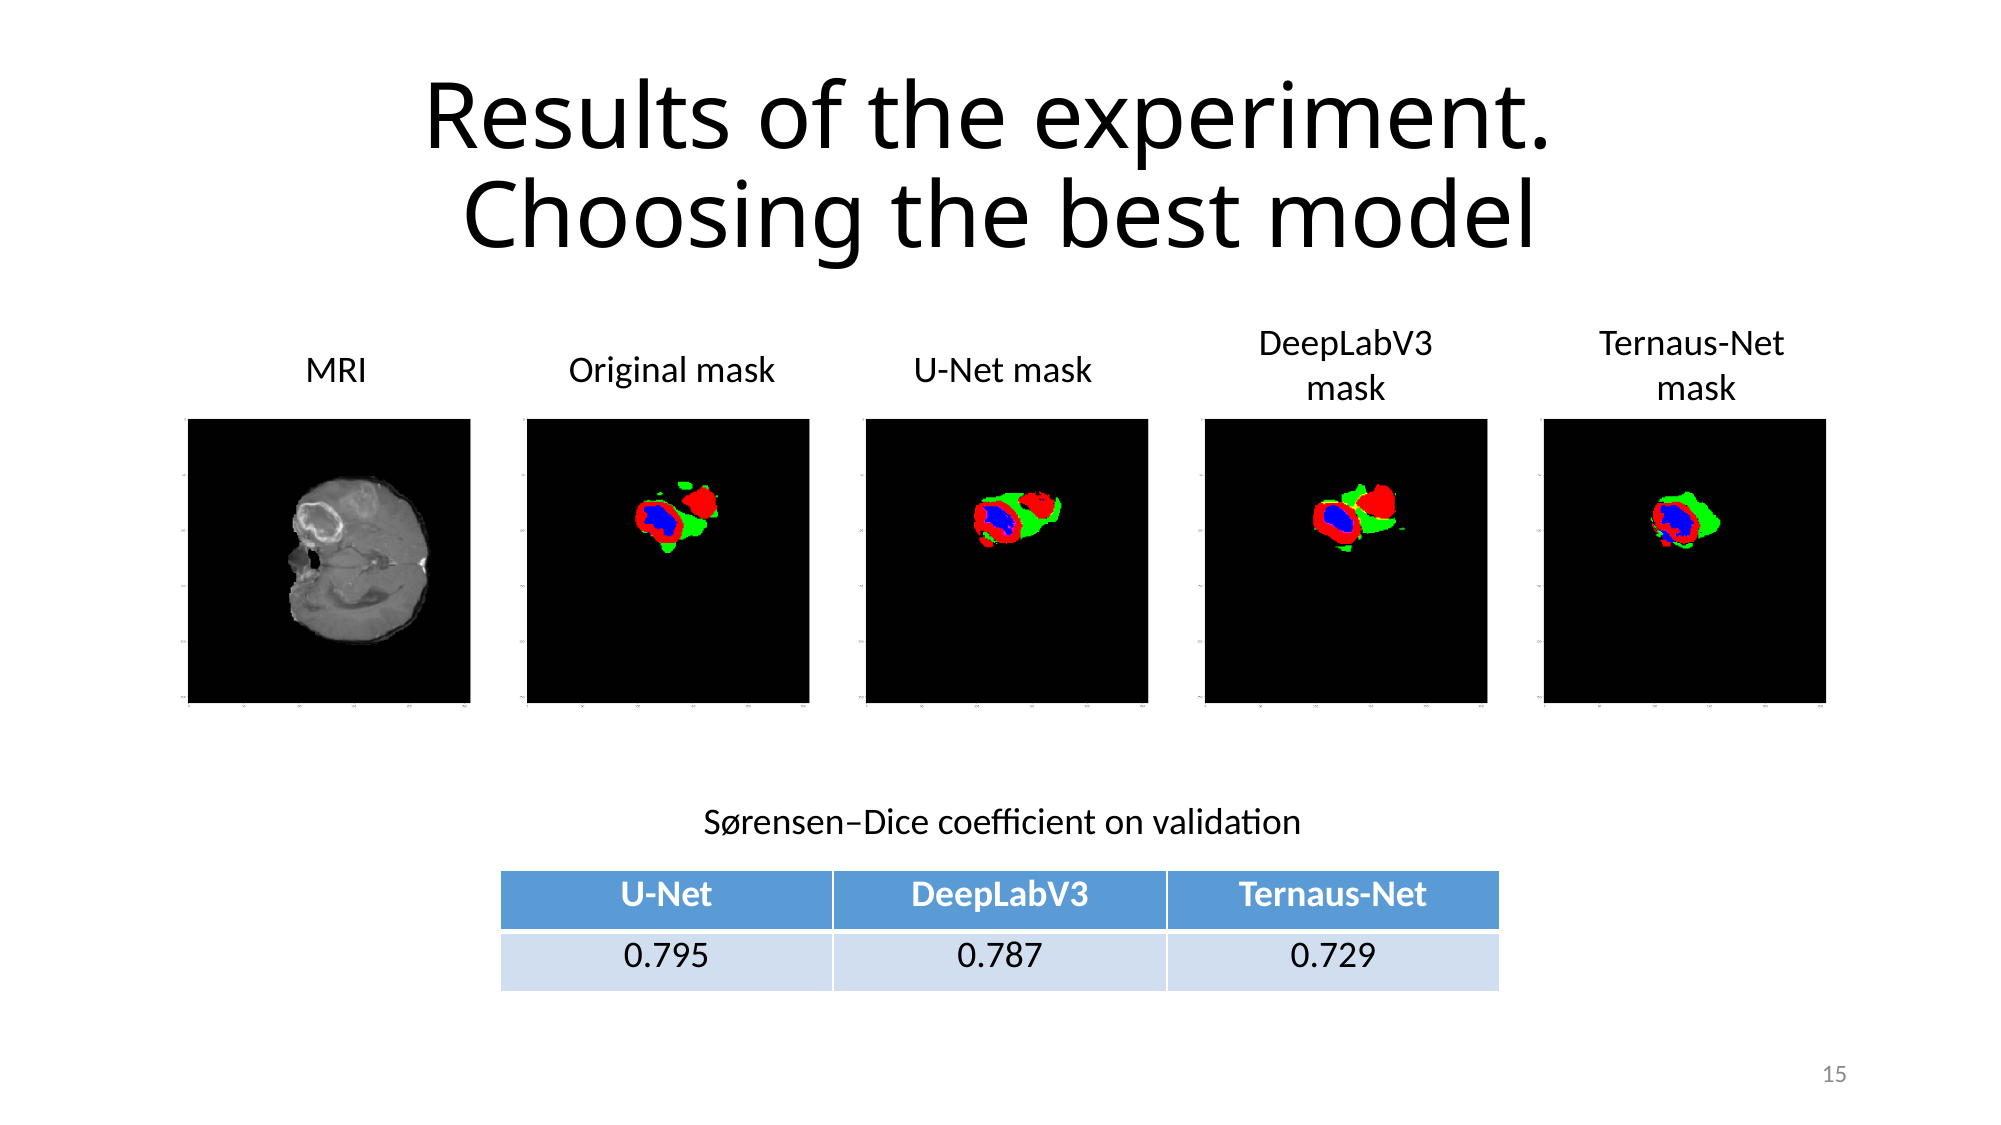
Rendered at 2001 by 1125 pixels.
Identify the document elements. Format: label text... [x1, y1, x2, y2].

text_box Sørensen–Dice coefficient on validation [688, 789, 1318, 850]
title Results of the experiment. Choosing the best model [137, 59, 1863, 278]
text_box Original mask [540, 337, 804, 398]
table_header Ternaus-Net [1168, 871, 1499, 929]
text_box Ternaus-Net mask [1584, 310, 1800, 416]
table_header DeepLabV3 [834, 871, 1166, 929]
picture [177, 416, 1828, 710]
slide_number 15 [1412, 1042, 1863, 1103]
table_cell 0.795 [501, 934, 832, 991]
table_cell 0.729 [1168, 934, 1499, 991]
text_box DeepLabV3 mask [1243, 310, 1448, 416]
table_header U-Net [501, 871, 832, 929]
table_cell 0.787 [834, 934, 1166, 991]
text_box MRI [290, 337, 383, 398]
text_box U-Net mask [898, 337, 1108, 398]
